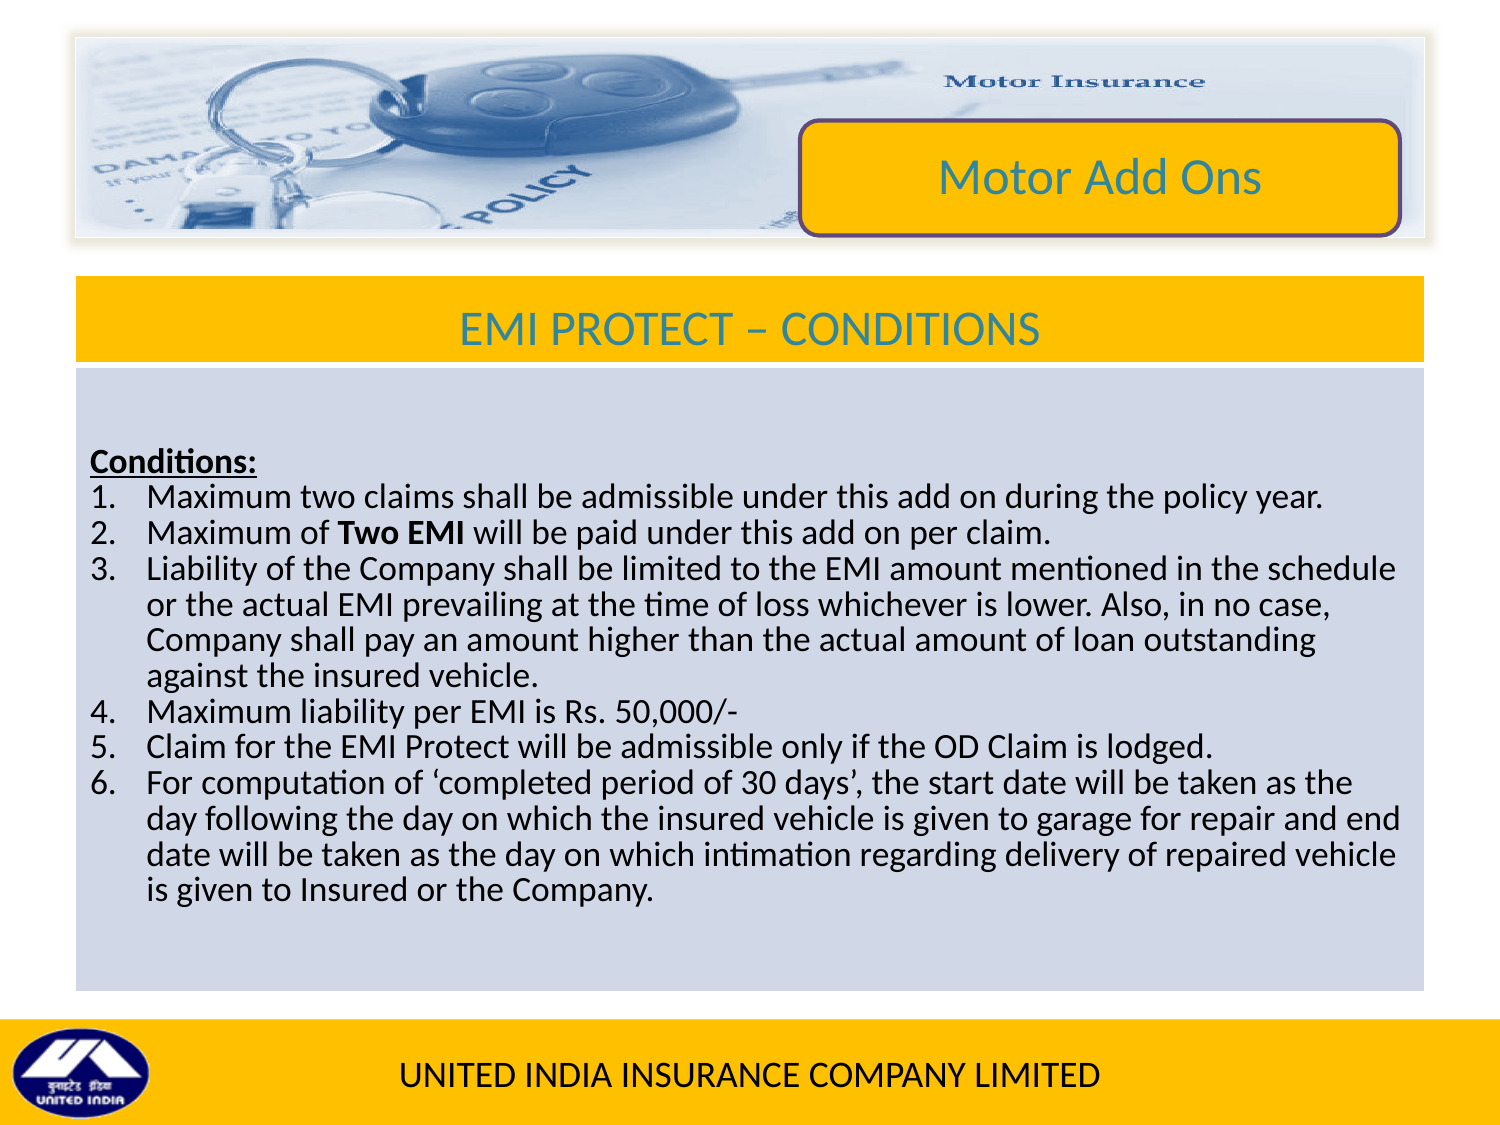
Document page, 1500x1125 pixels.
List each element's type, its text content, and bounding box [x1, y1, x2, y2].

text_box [799, 120, 1401, 236]
picture [11, 1027, 153, 1119]
table_cell Conditions: Maximum two claims shall be admissible under this add on during the policy year. Maximum of Two EMI will be paid under this add on per claim. Liability of the Company shall be limited to the EMI amount mentioned in the schedule or the actual EMI prevailing at the time of loss whichever is lower. Also, in no case, Company shall pay an amount higher than the actual amount of loan outstanding against the insured vehicle. Maximum liability per EMI is Rs. 50,000/- Claim for the EMI Protect will be admissible only if the OD Claim is lodged. For computation of ‘completed period of 30 days’, the start date will be taken as the day following the day on which the insured vehicle is given to garage for repair and end date will be taken as the day on which intimation regarding delivery of repaired vehicle is given to Insured or the Company. [76, 368, 1424, 991]
text_box UNITED INDIA INSURANCE COMPANY LIMITED [0, 1019, 1500, 1125]
table_header EMI PROTECT – CONDITIONS [76, 276, 1424, 362]
picture [74, 37, 1426, 238]
